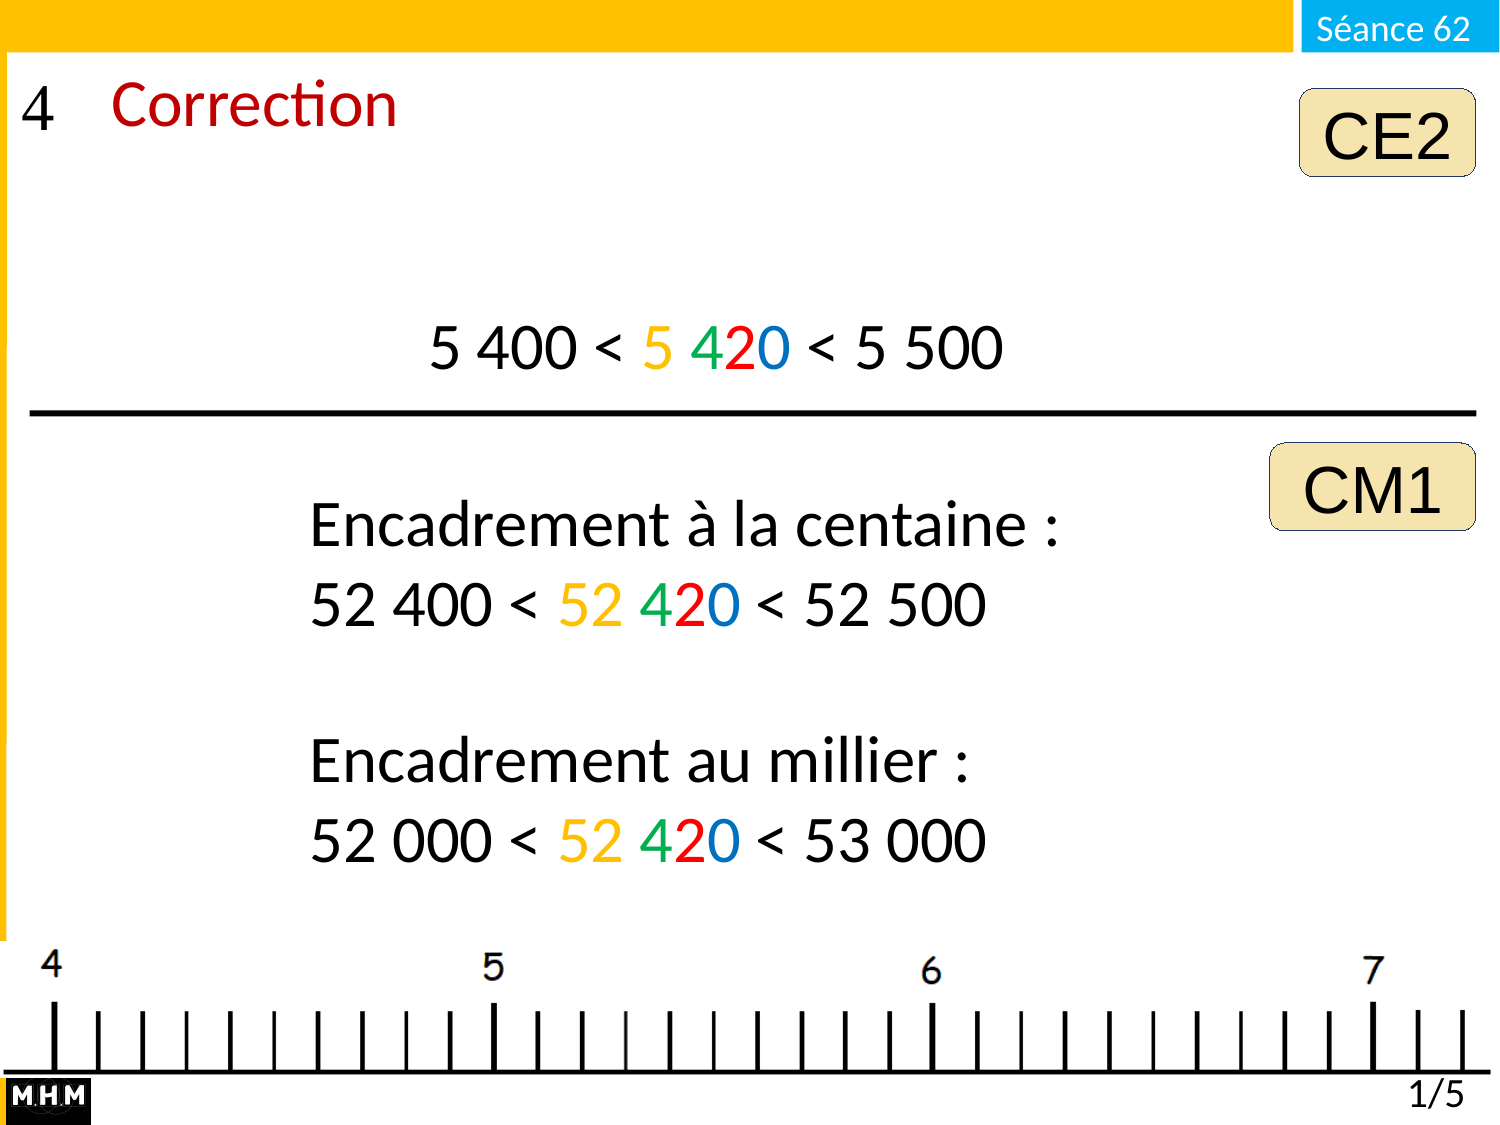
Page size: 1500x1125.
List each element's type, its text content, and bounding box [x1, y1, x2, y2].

list 1/5 [1373, 1084, 1500, 1125]
text_box Encadrement au millier : 52 000 < 52 420 < 53 000 [295, 708, 1105, 884]
text_box 5 400 < 5 420 < 5 500 [413, 295, 1050, 390]
picture [0, 941, 1500, 1125]
text_box CM1 [1269, 442, 1476, 531]
text_box Correction [96, 60, 478, 149]
text_box CE2 [1299, 88, 1476, 177]
text_box Encadrement à la centaine : 52 400 < 52 420 < 52 500 [295, 472, 1105, 648]
